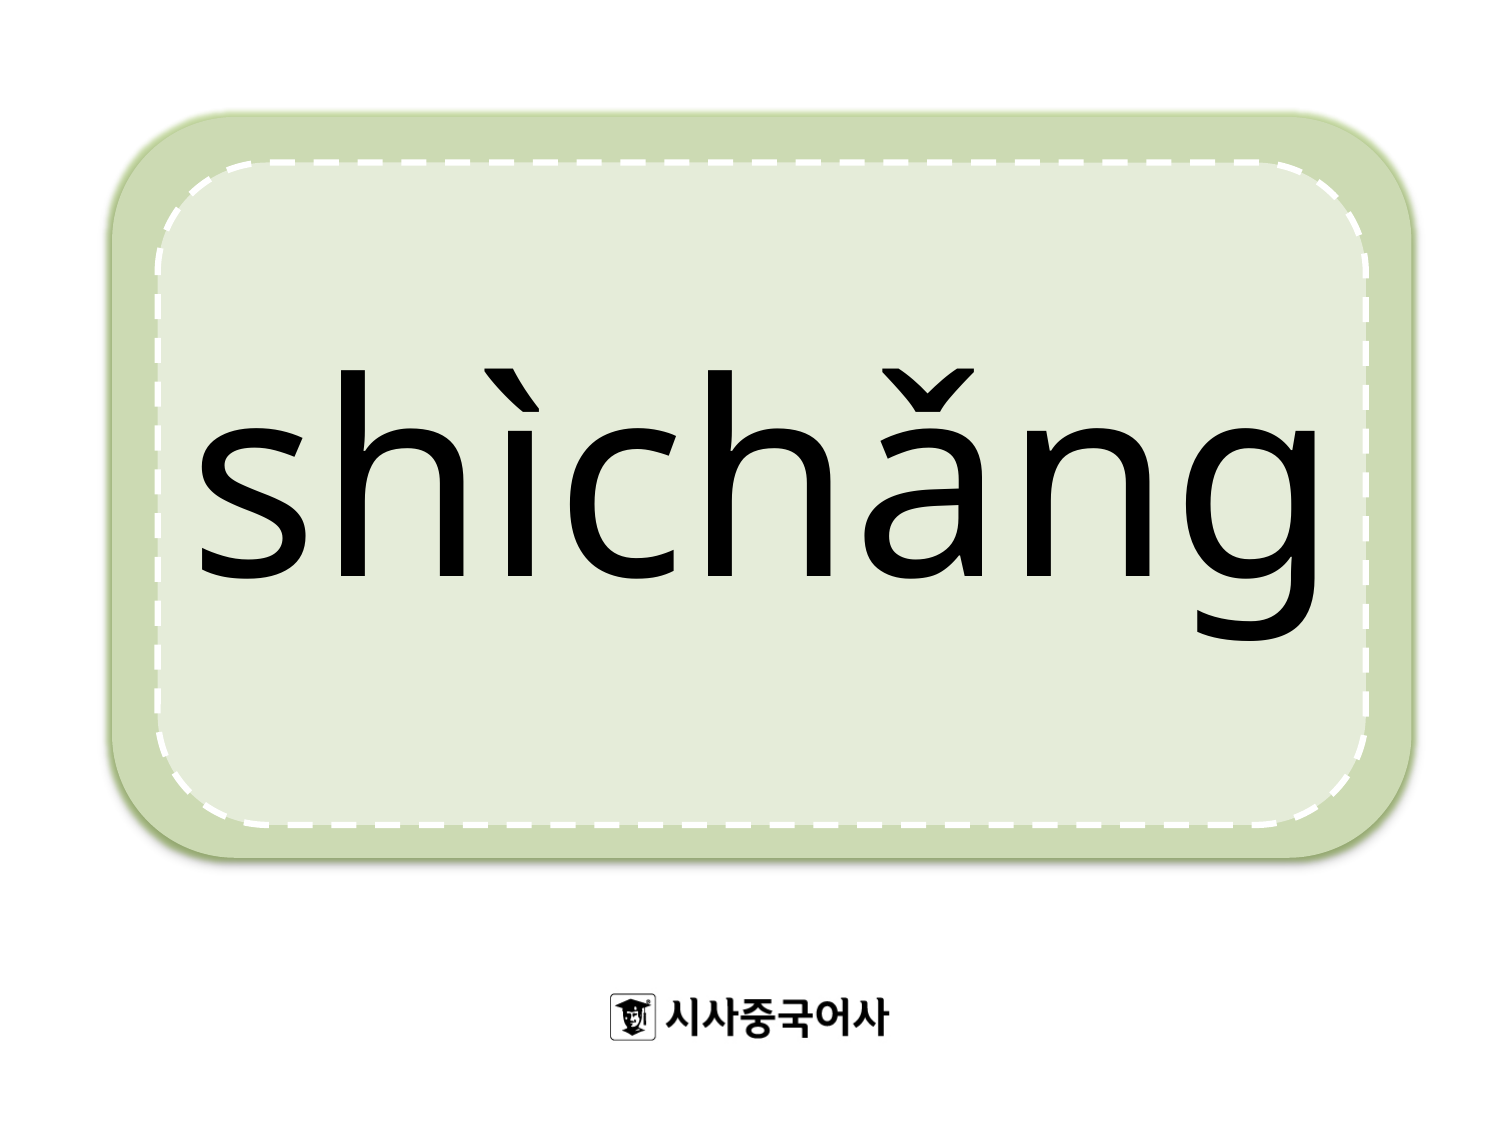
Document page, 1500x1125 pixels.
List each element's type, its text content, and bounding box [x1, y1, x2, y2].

picture [602, 987, 898, 1047]
text_box shìchǎng [159, 137, 1368, 800]
